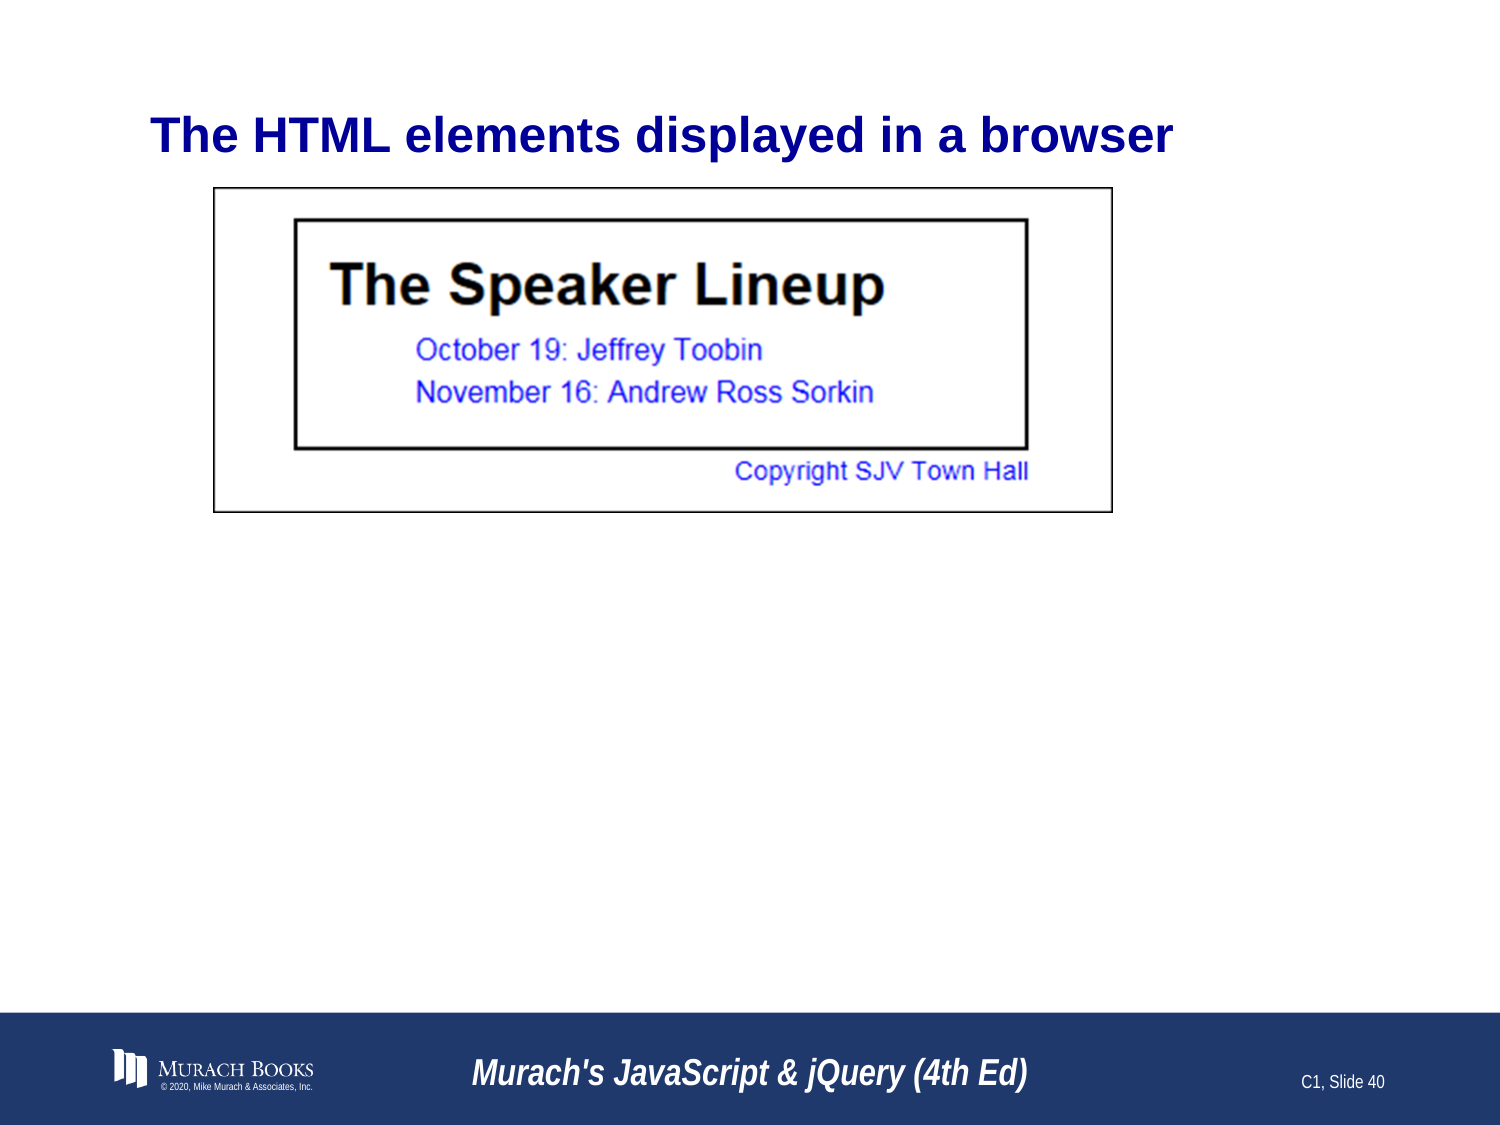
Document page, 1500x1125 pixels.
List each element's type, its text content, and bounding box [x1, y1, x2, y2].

slide_number Murach's JavaScript & jQuery (4th Ed) [463, 1025, 1050, 1100]
slide_number C1, Slide 40 [1087, 1025, 1400, 1100]
footer © 2020, Mike Murach & Associates, Inc. [12, 1025, 463, 1100]
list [213, 187, 1113, 513]
title The HTML elements displayed in a browser [150, 102, 1350, 164]
